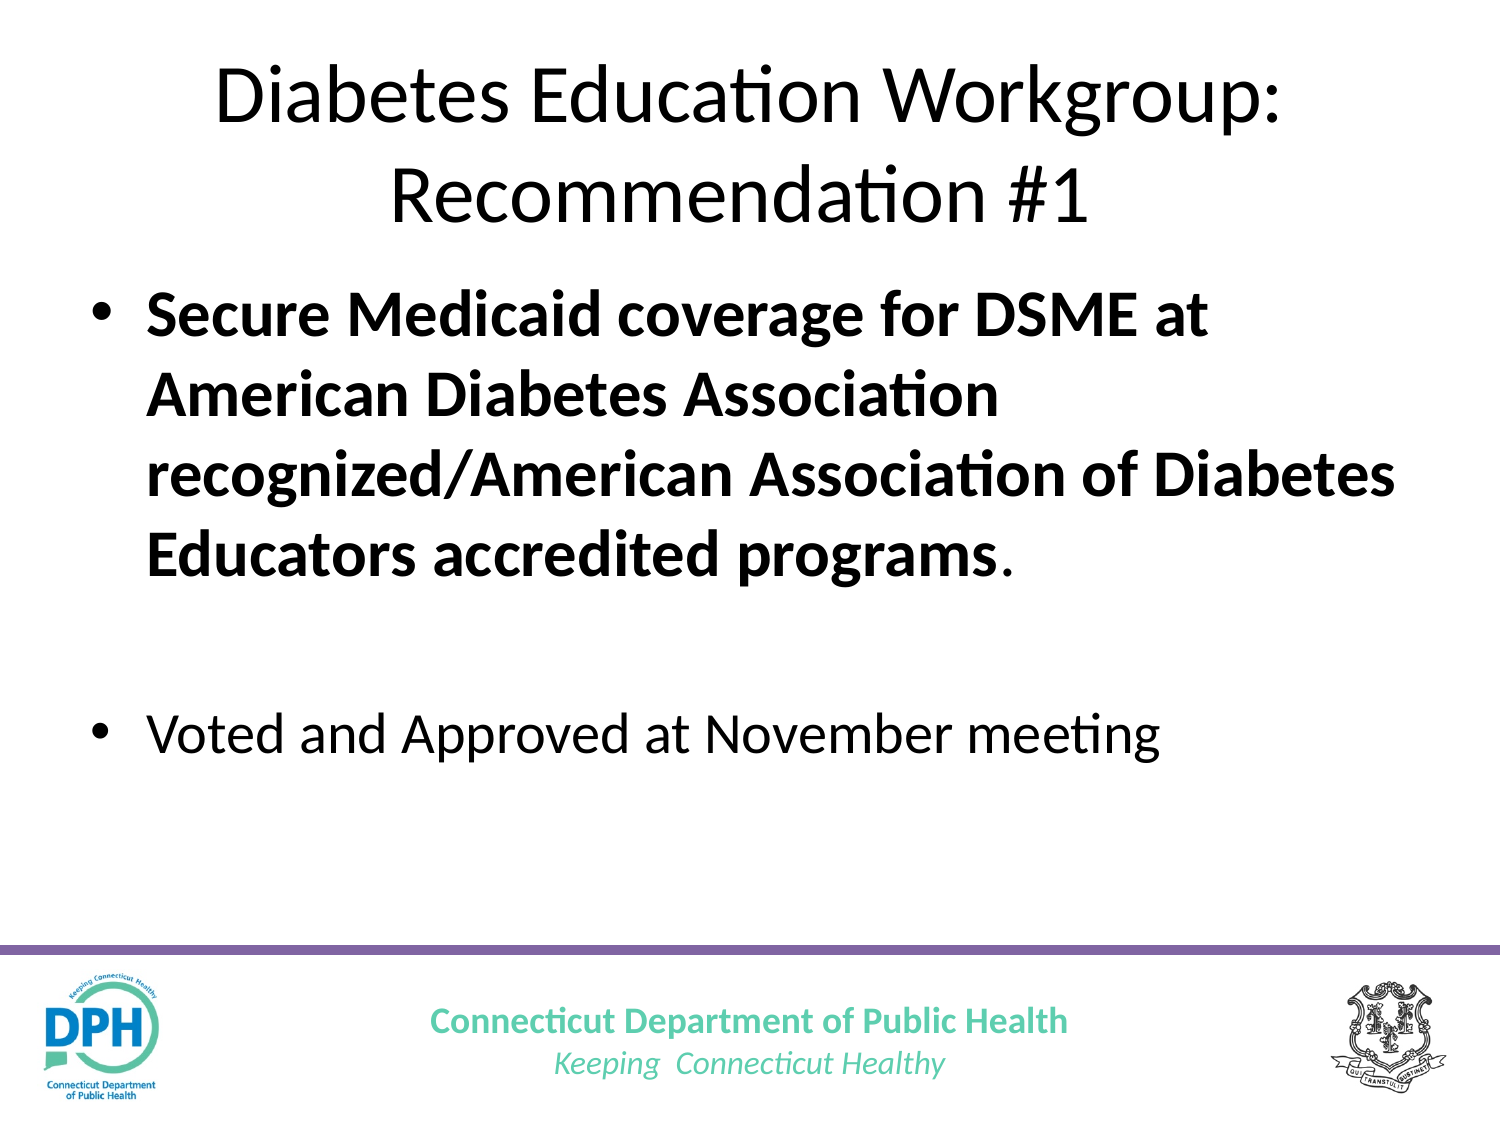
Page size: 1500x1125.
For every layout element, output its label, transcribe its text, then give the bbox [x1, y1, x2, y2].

title Diabetes Education Workgroup: Recommendation #1 [75, 45, 1425, 233]
list Secure Medicaid coverage for DSME at American Diabetes Association recognized/American Association of Diabetes Educators accredited programs. Voted and Approved at November meeting [75, 262, 1425, 1005]
picture [37, 969, 163, 1104]
picture [1328, 969, 1450, 1104]
